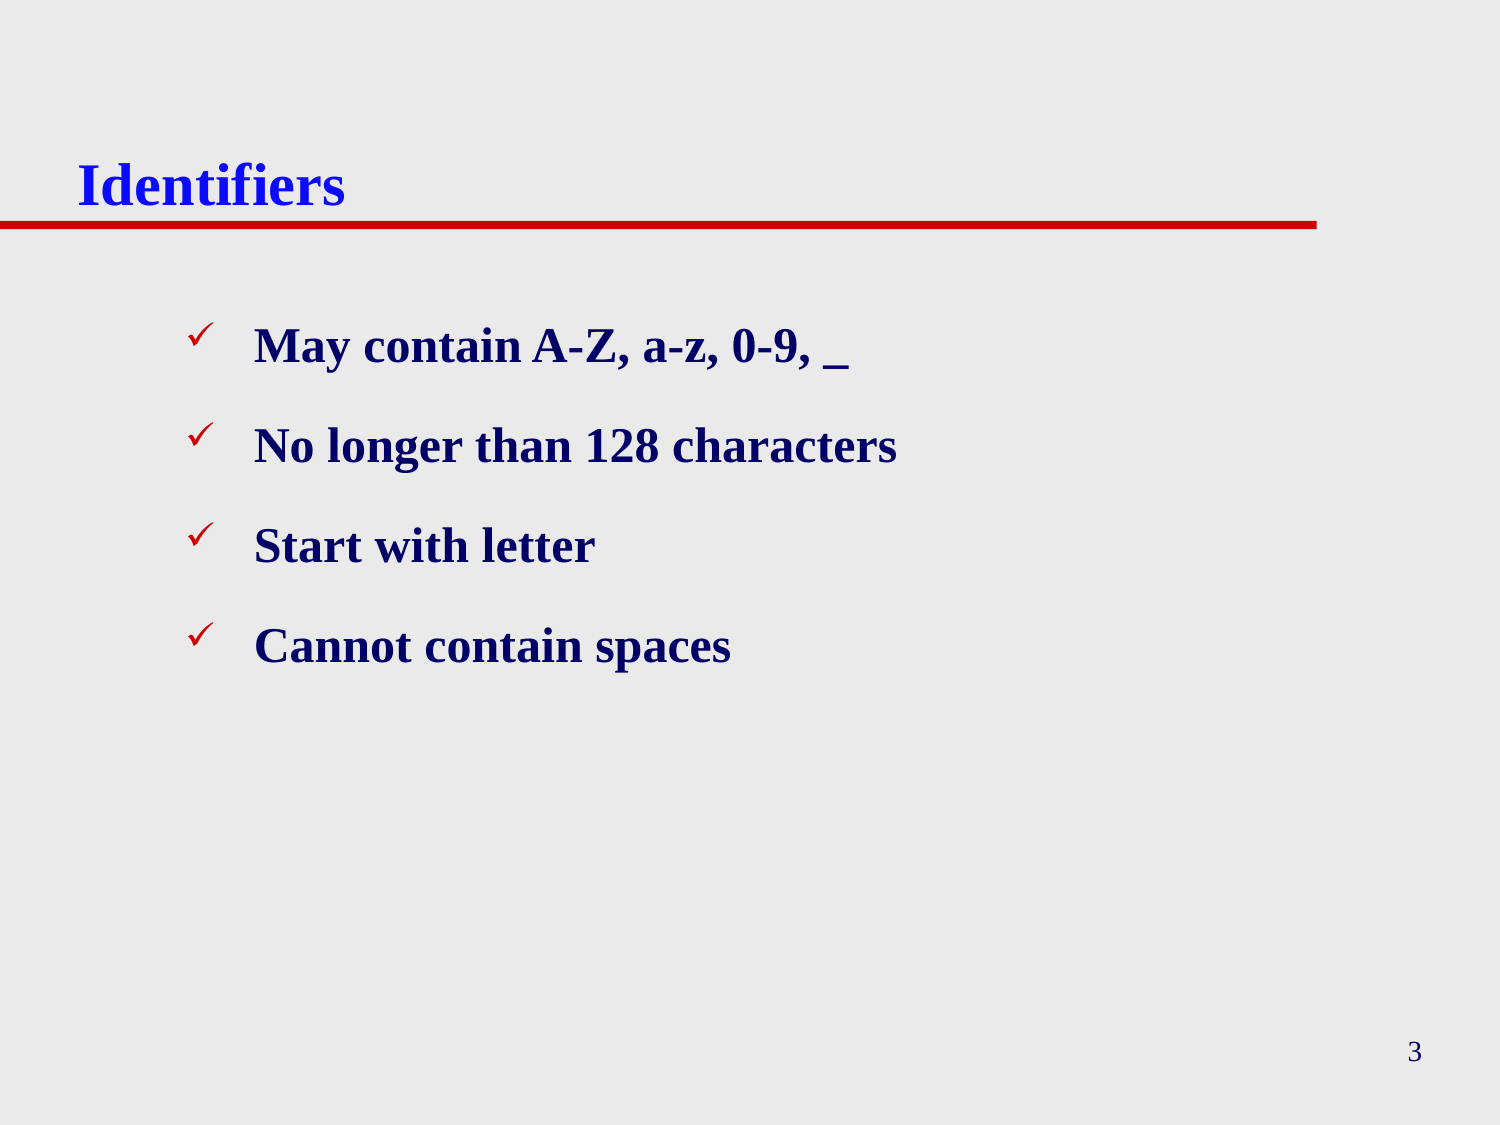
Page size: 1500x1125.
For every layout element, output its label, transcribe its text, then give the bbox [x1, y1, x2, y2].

list May contain A-Z, a-z, 0-9, _ No longer than 128 characters Start with letter Cannot contain spaces [169, 274, 1438, 951]
title Identifiers [62, 43, 1338, 226]
slide_number 3 [1124, 1012, 1438, 1088]
